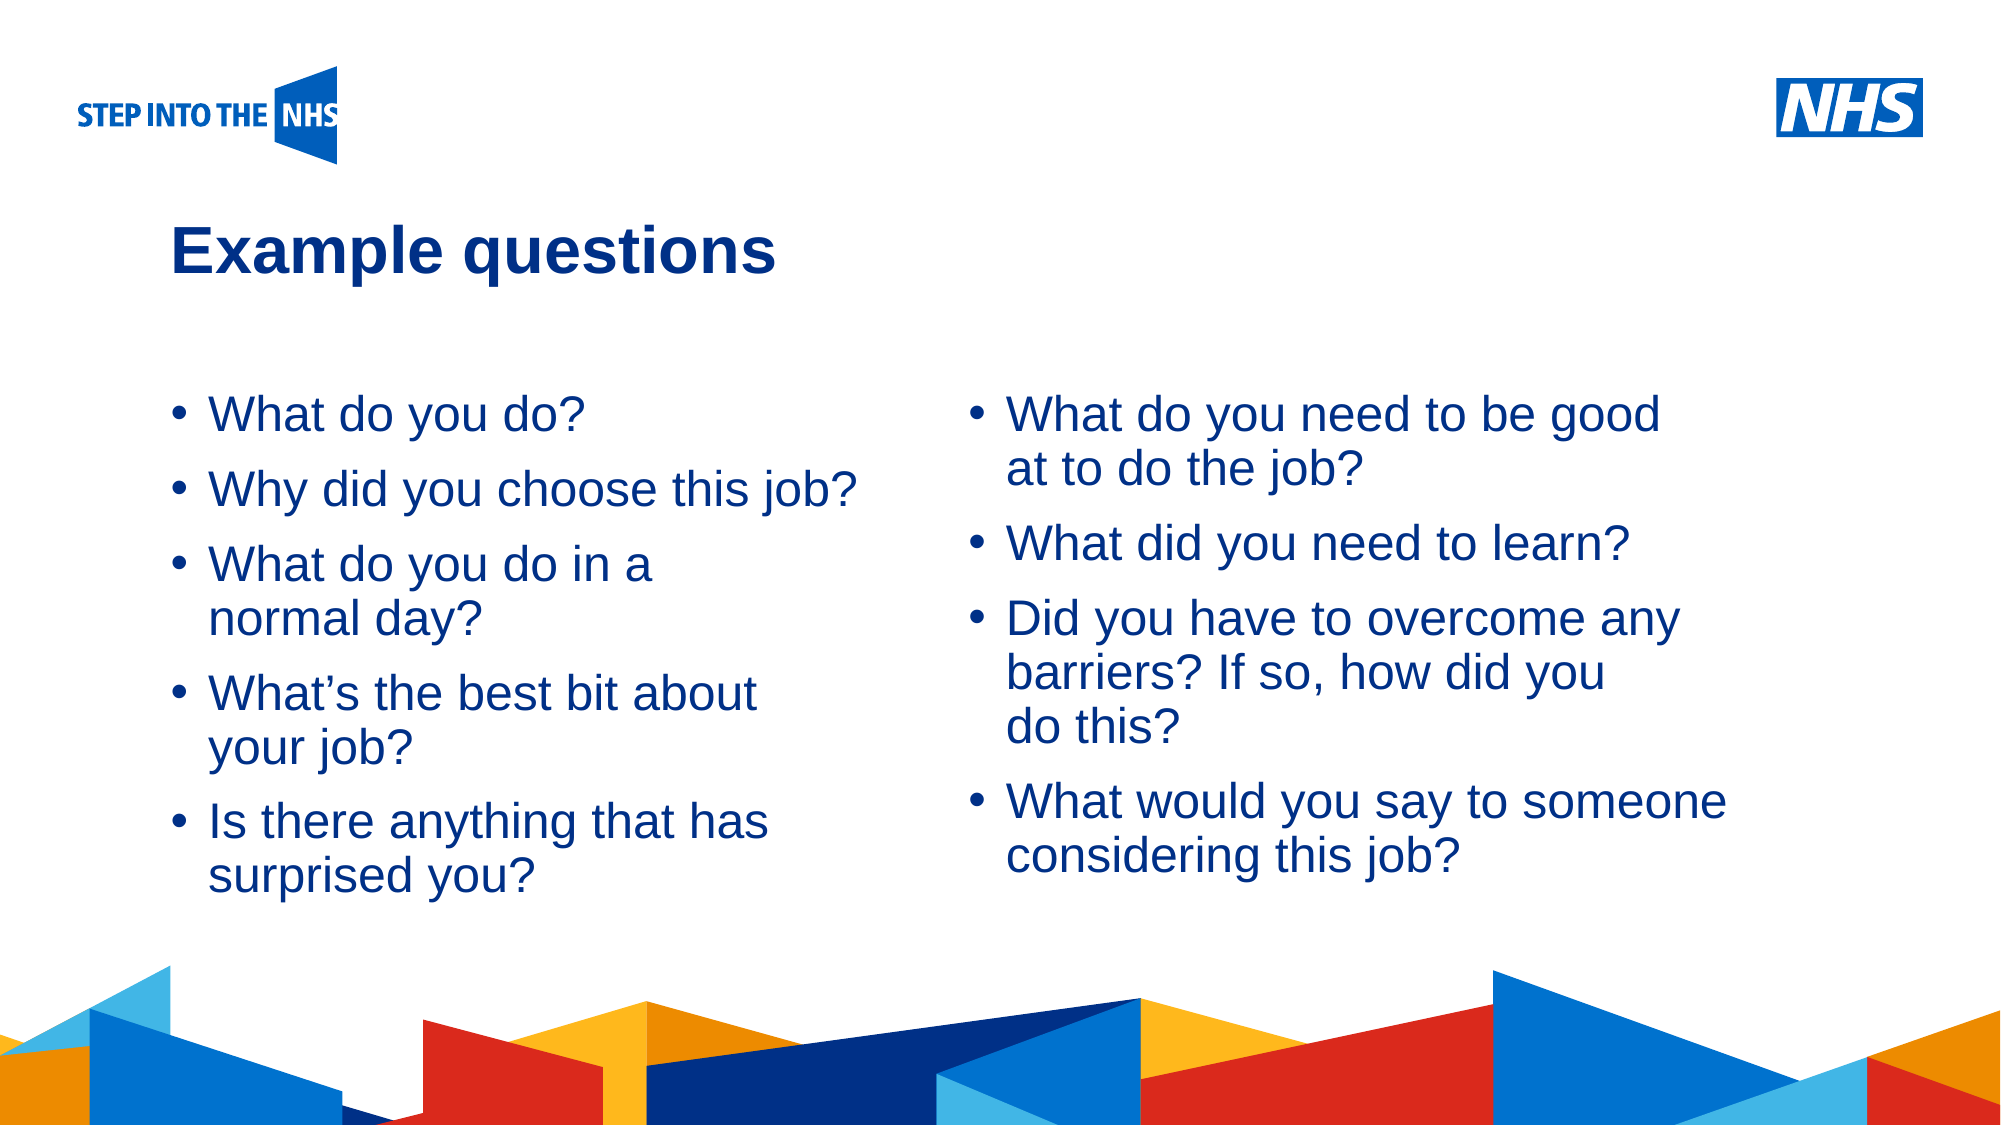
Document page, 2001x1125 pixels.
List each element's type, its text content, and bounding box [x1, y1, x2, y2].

list What do you do? Why did you choose this job? What do you do in a normal day? What’s the best bit about your job? Is there anything that has surprised you? What do you need to be good at to do the job? What did you need to learn? Did you have to overcome any barriers? If so, how did you do this? What would you say to someone considering this job? [170, 388, 1767, 966]
title Example questions [170, 216, 1767, 307]
